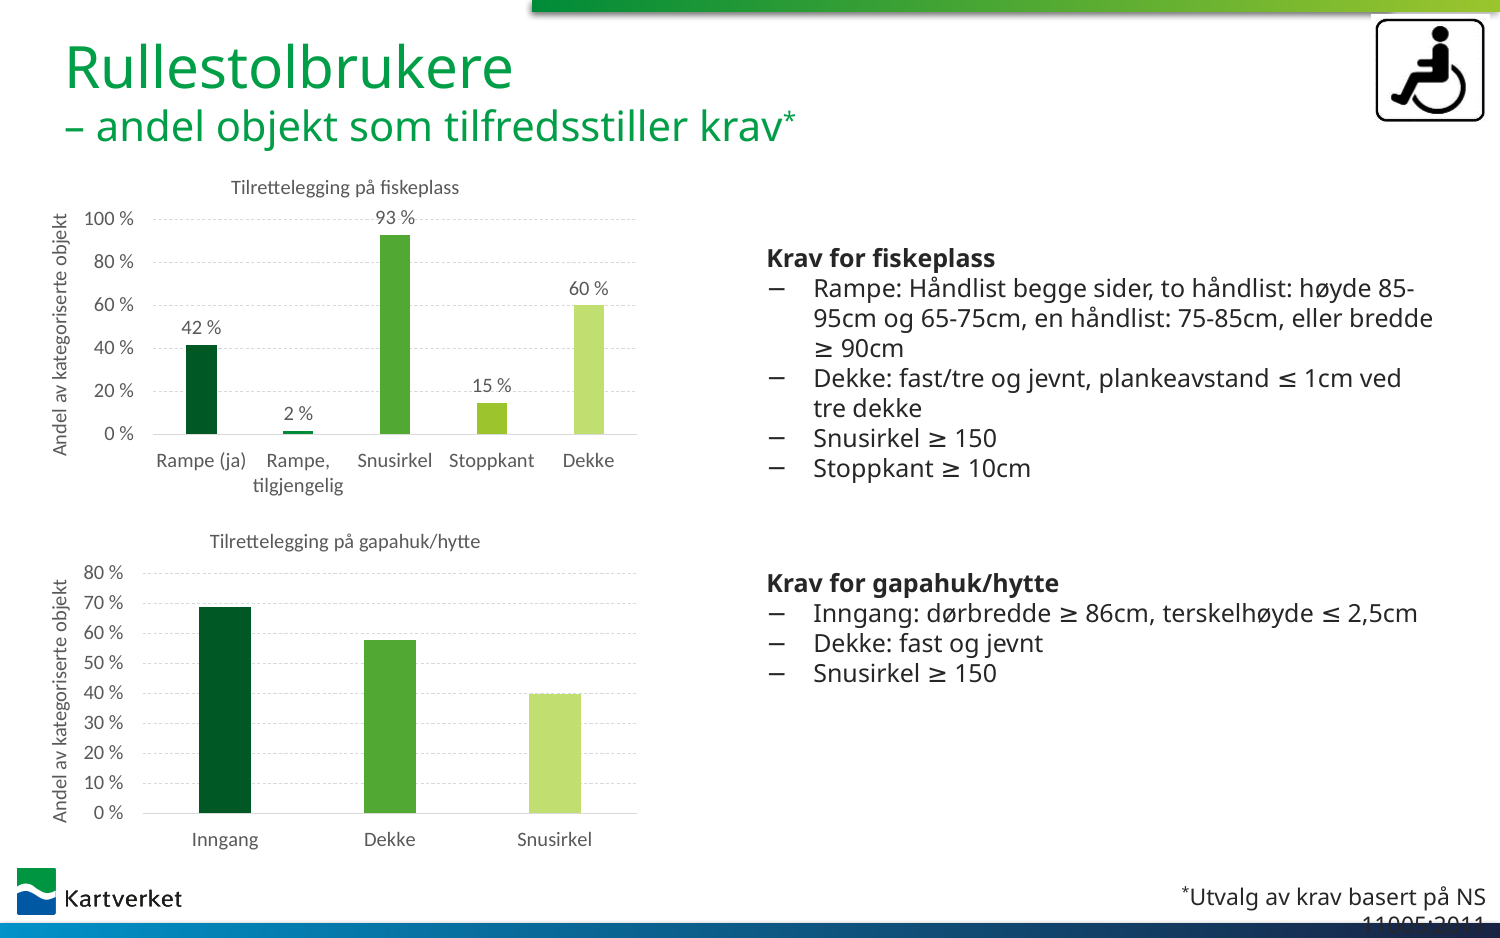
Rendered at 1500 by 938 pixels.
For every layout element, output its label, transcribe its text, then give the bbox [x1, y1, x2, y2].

text_box Krav for fiskeplass Rampe: Håndlist begge sider, to håndlist: høyde 85-95cm og 65-75cm, en håndlist: 75-85cm, eller bredde ≥ 90cm Dekke: fast/tre og jevnt, plankeavstand ≤ 1cm ved tre dekke Snusirkel ≥ 150 Stoppkant ≥ 10cm [751, 235, 1452, 490]
text_box *Utvalg av krav basert på NS 11005:2011 [1068, 873, 1500, 938]
picture [41, 520, 650, 859]
picture [41, 166, 650, 505]
text_box Krav for gapahuk/hytte Inngang: dørbredde ≥ 86cm, terskelhøyde ≤ 2,5cm Dekke: fast og jevnt Snusirkel ≥ 150 [751, 560, 1452, 695]
picture [1371, 13, 1491, 127]
text_box Rullestolbrukere – andel objekt som tilfredsstiller krav* [49, 29, 1431, 158]
